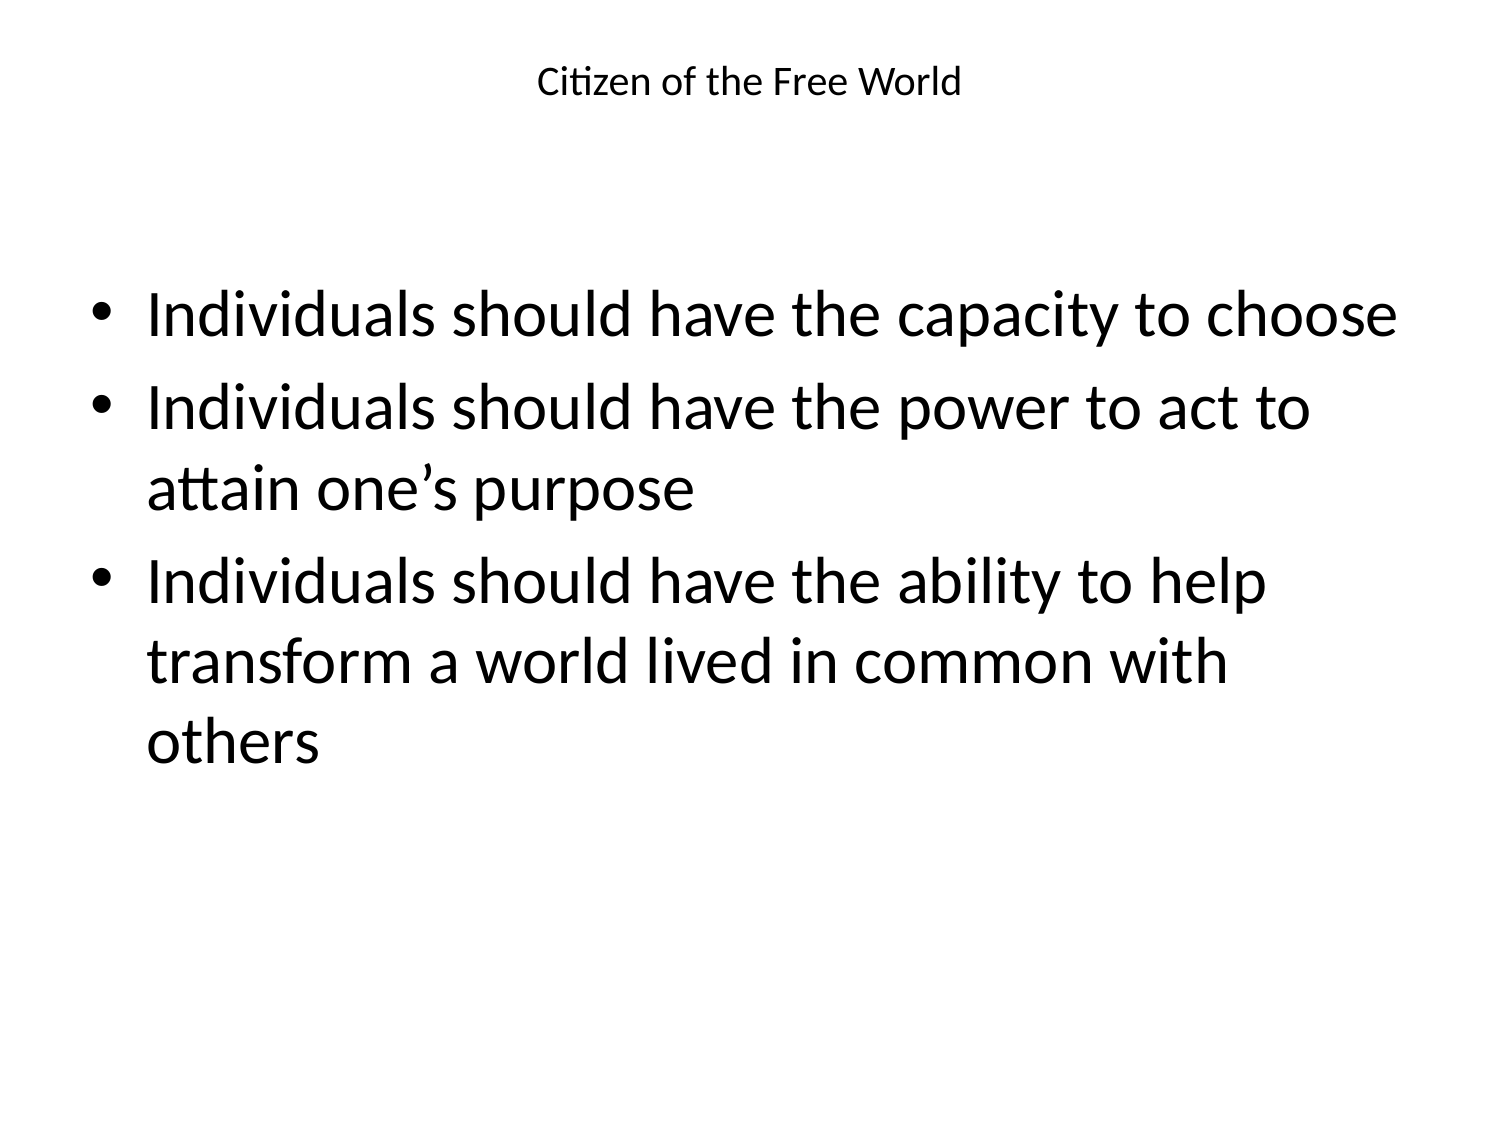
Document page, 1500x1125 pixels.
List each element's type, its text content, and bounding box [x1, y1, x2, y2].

title Citizen of the Free World [75, 45, 1425, 163]
list Individuals should have the capacity to choose Individuals should have the power to act to attain one’s purpose Individuals should have the ability to help transform a world lived in common with others [75, 262, 1425, 1005]
